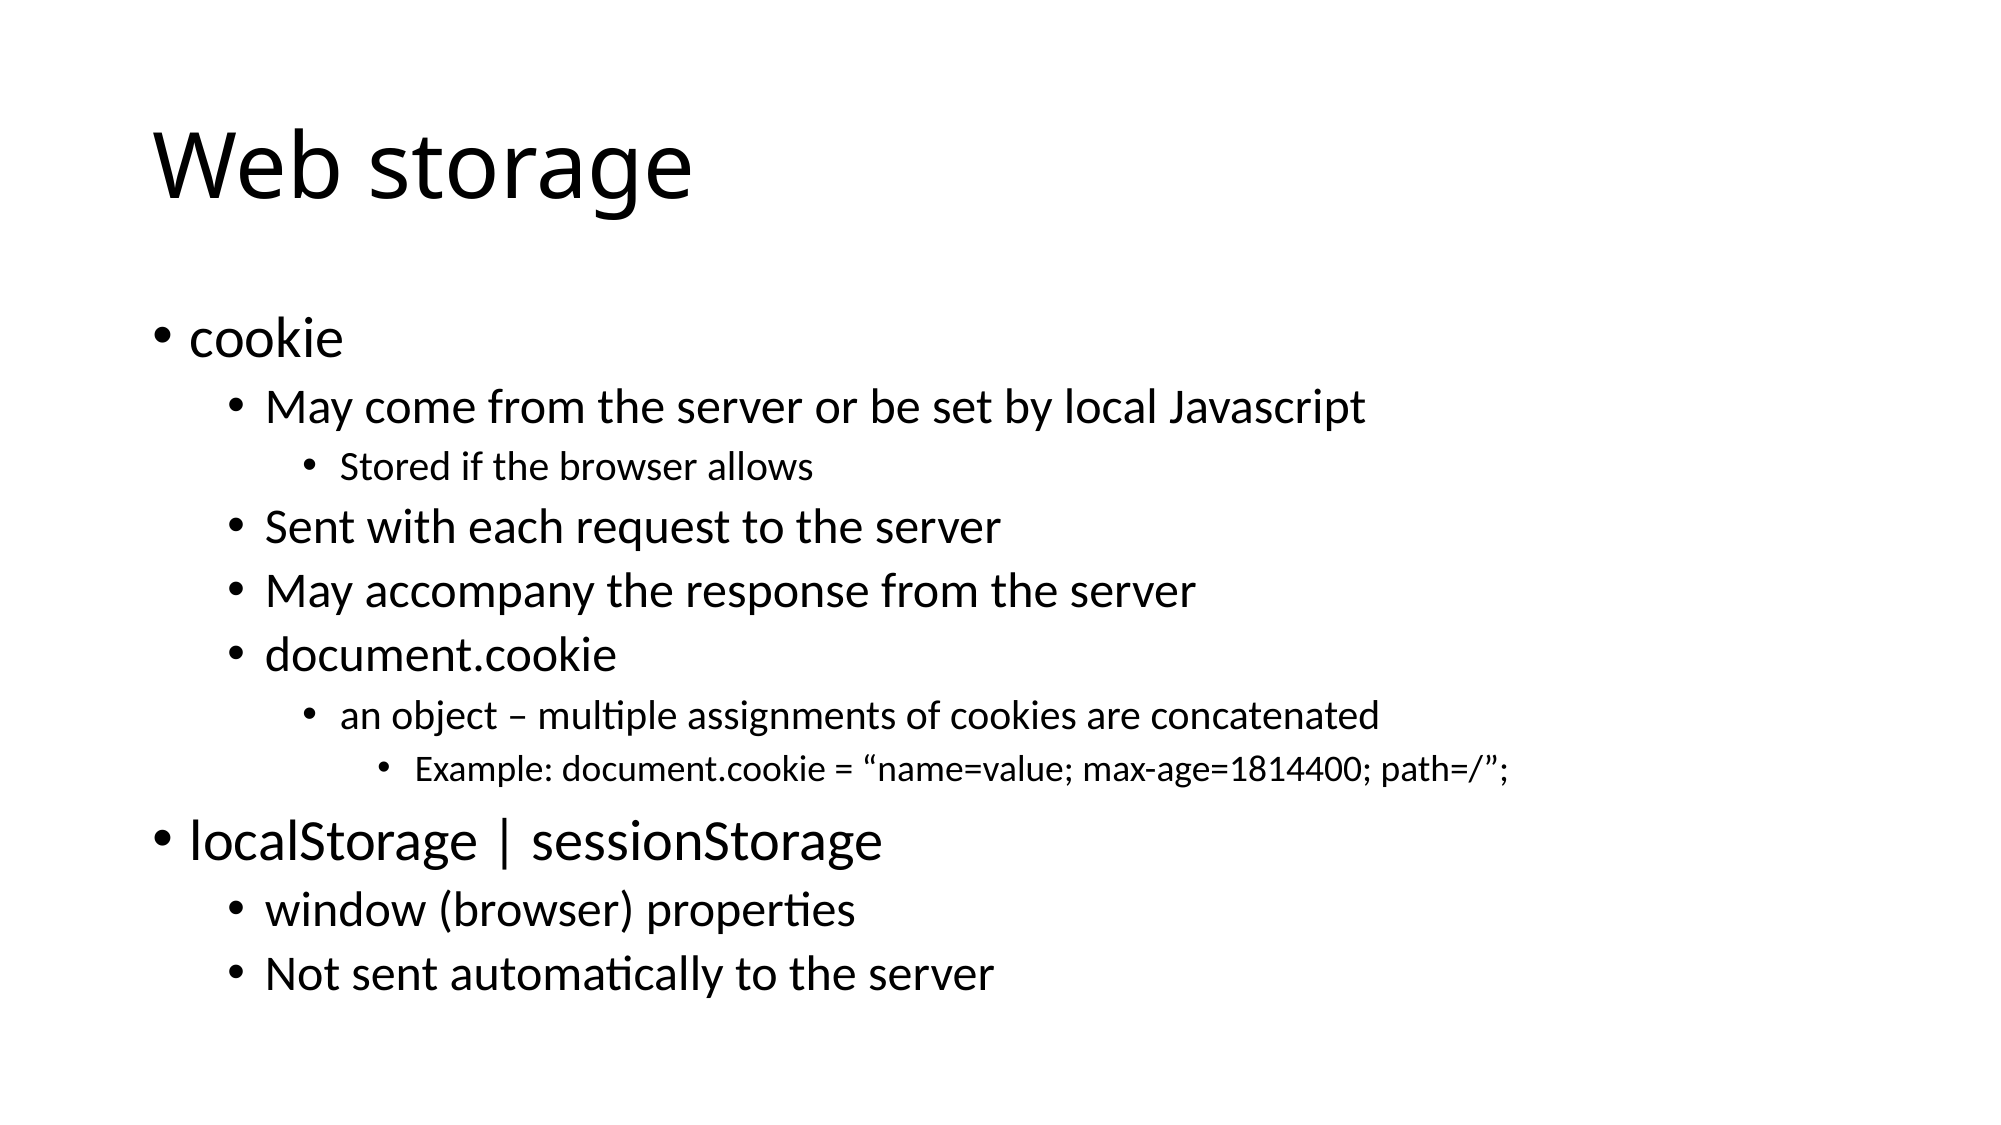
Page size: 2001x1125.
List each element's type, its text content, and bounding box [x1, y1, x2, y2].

title Web storage [137, 59, 1863, 278]
list cookie May come from the server or be set by local Javascript Stored if the browser allows Sent with each request to the server May accompany the response from the server document.cookie an object – multiple assignments of cookies are concatenated Example: document.cookie = “name=value; max-age=1814400; path=/”; localStorage | sessionStorage window (browser) properties Not sent automatically to the server [137, 299, 1863, 1014]
